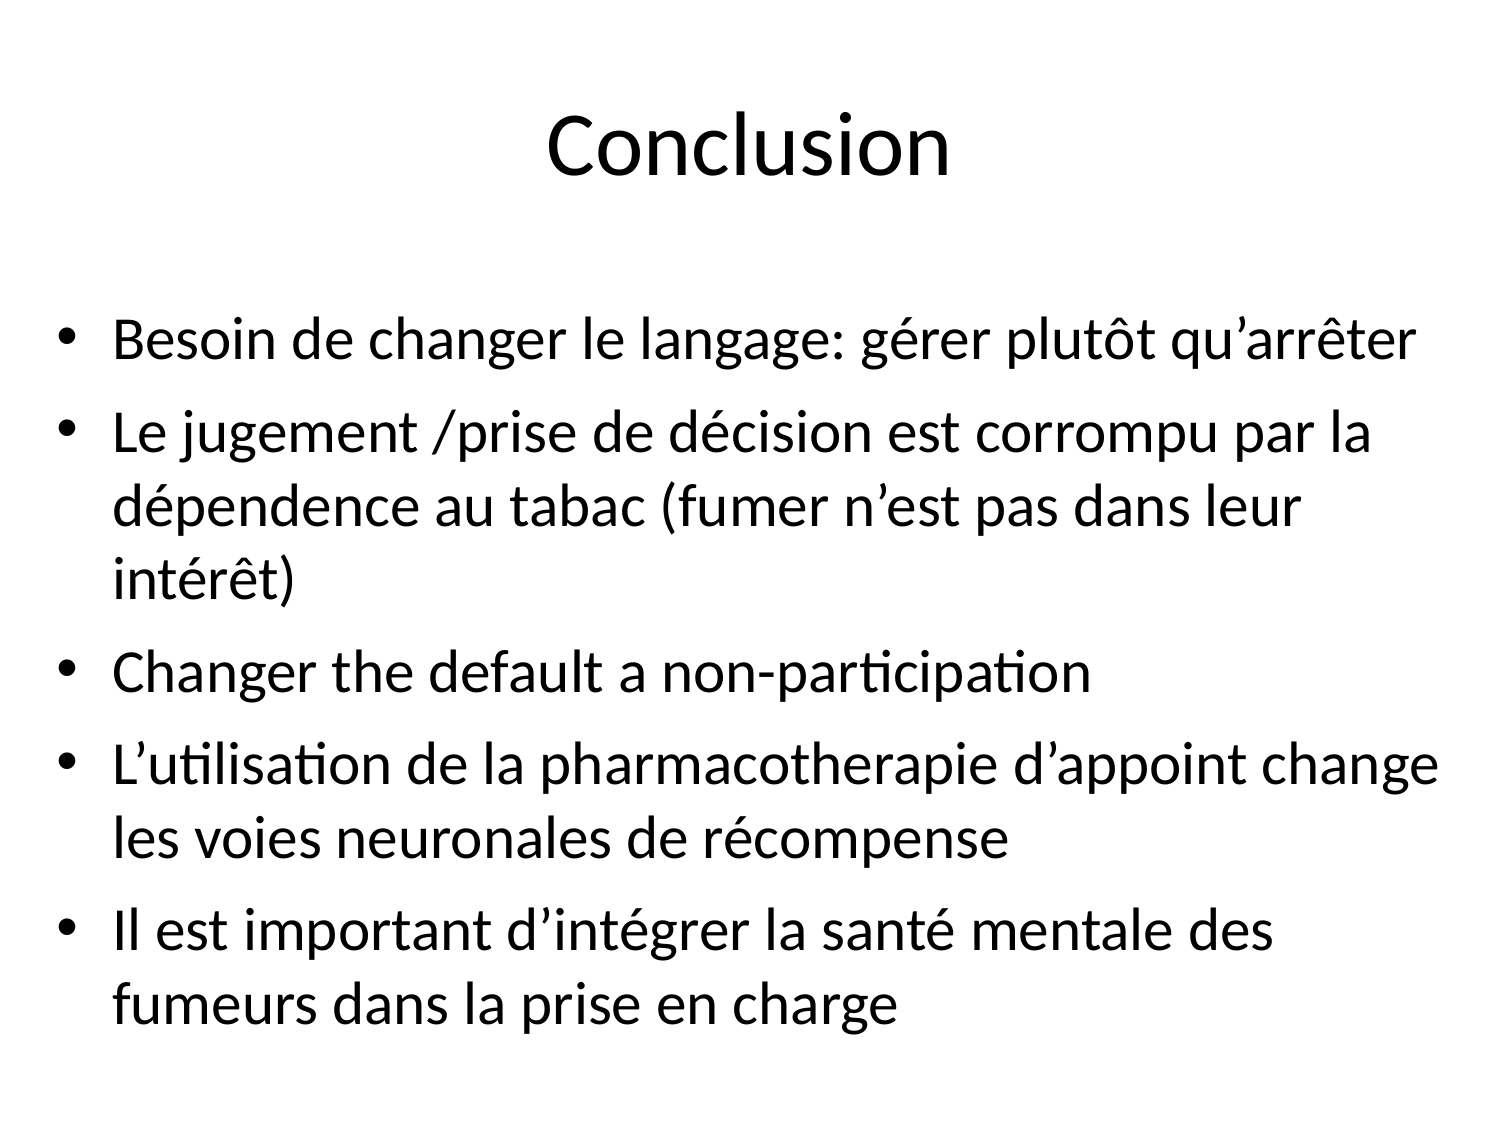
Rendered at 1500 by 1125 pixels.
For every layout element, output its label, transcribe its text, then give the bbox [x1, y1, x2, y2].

list Besoin de changer le langage: gérer plutôt qu’arrêter Le jugement /prise de décision est corrompu par la dépendence au tabac (fumer n’est pas dans leur intérêt) Changer the default a non-participation L’utilisation de la pharmacotherapie d’appoint change les voies neuronales de récompense Il est important d’intégrer la santé mentale des fumeurs dans la prise en charge [41, 290, 1463, 1059]
title Conclusion [75, 45, 1425, 233]
